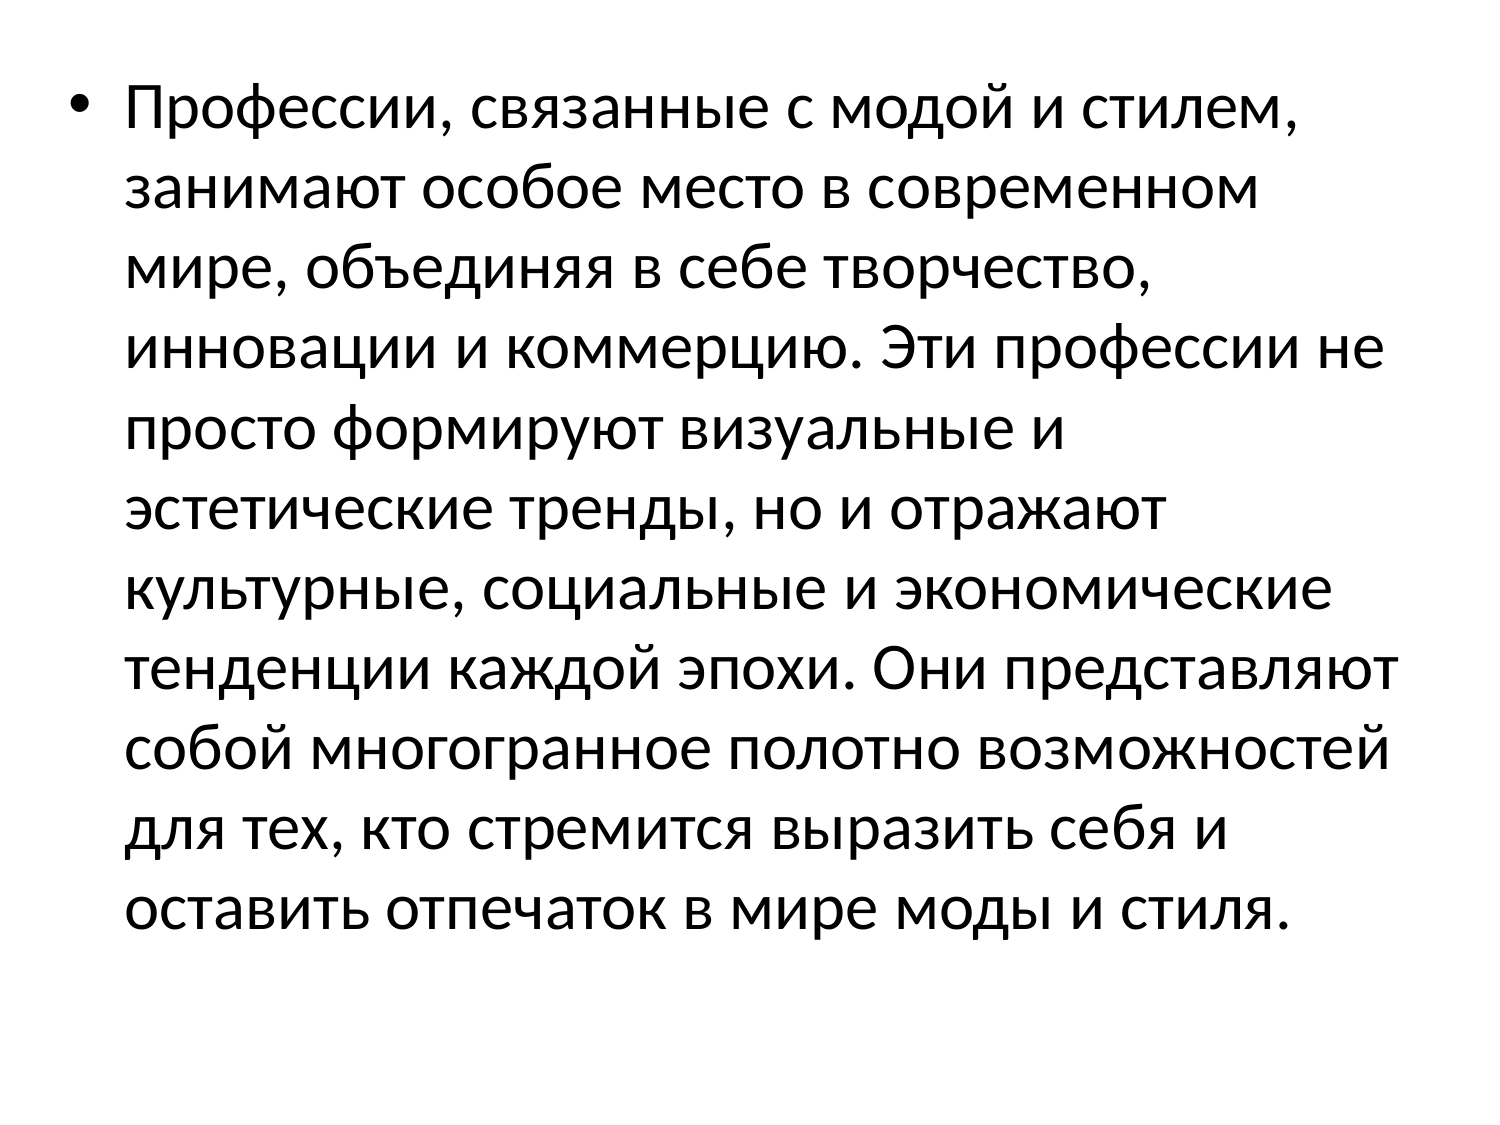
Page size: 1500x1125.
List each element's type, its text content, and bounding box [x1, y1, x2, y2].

list Профессии, связанные с модой и стилем, занимают особое место в современном мире, объединяя в себе творчество, инновации и коммерцию. Эти профессии не просто формируют визуальные и эстетические тренды, но и отражают культурные, социальные и экономические тенденции каждой эпохи. Они представляют собой многогранное полотно возможностей для тех, кто стремится выразить себя и оставить отпечаток в мире моды и стиля. [53, 54, 1425, 1005]
